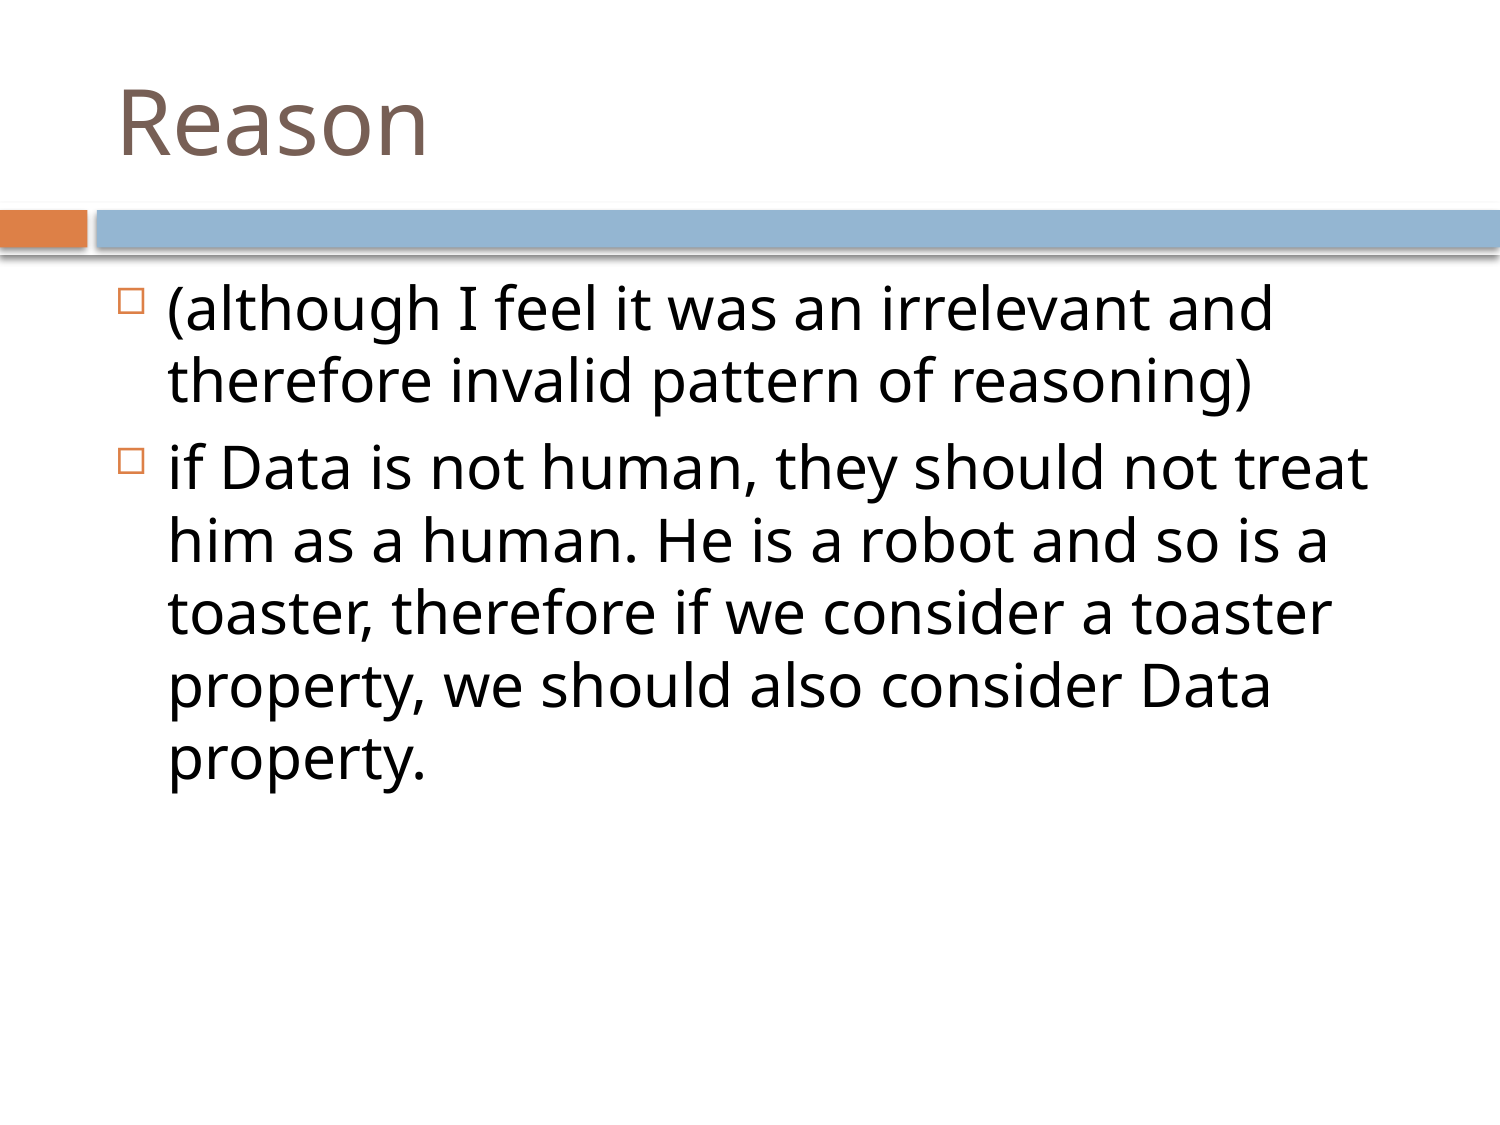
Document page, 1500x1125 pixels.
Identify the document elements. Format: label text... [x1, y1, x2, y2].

title Reason [100, 37, 1438, 200]
list (although I feel it was an irrelevant and therefore invalid pattern of reasoning) if Data is not human, they should not treat him as a human. He is a robot and so is a toaster, therefore if we consider a toaster property, we should also consider Data property. [100, 262, 1438, 1000]
